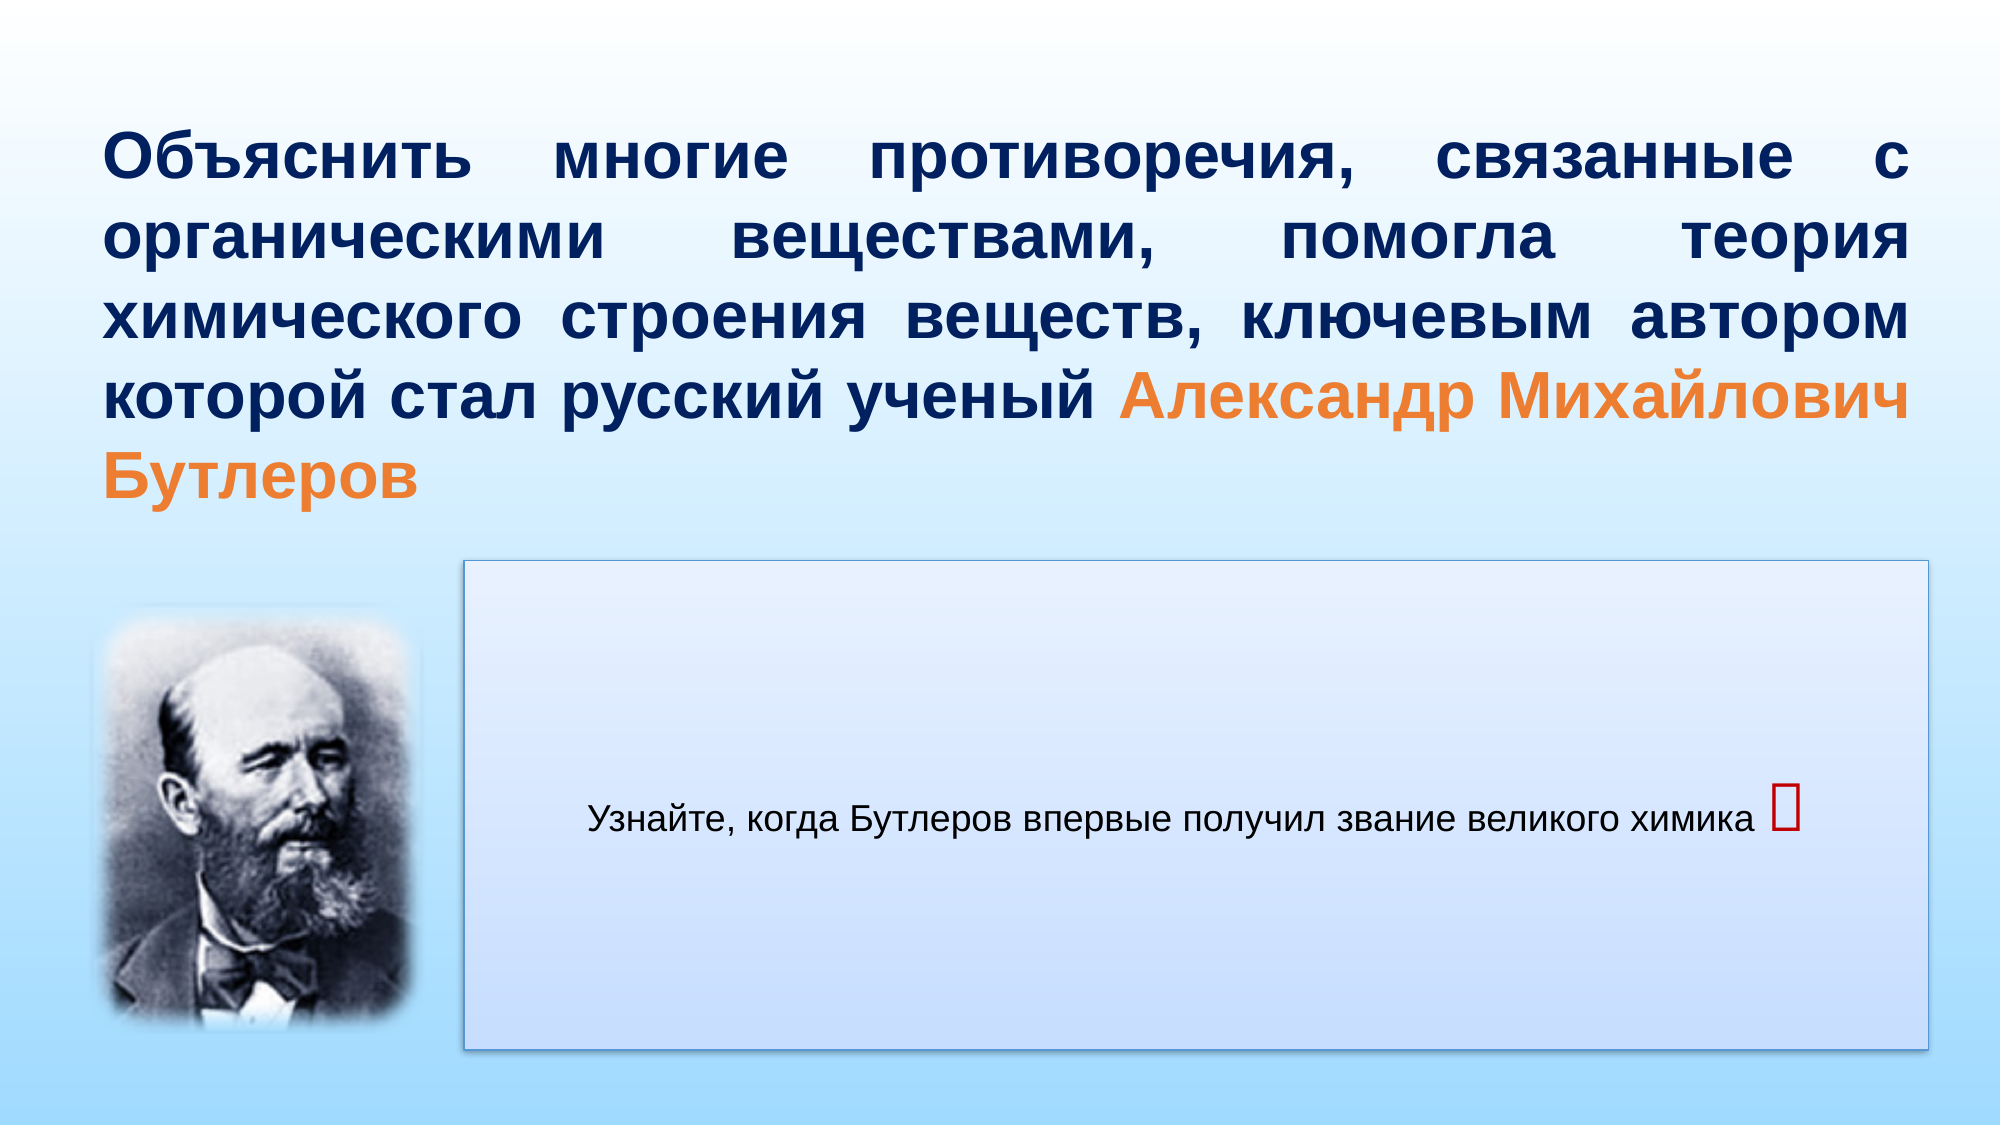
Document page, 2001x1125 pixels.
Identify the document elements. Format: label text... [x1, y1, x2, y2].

text_box Объяснить многие противоречия, связанные с органическими веществами, помогла теория химического строения веществ, ключевым автором которой стал русский ученый Александр Михайлович Бутлеров [87, 104, 1927, 520]
text_box Узнайте, когда Бутлеров впервые получил звание великого химика  [463, 560, 1929, 1051]
picture [87, 600, 426, 1036]
